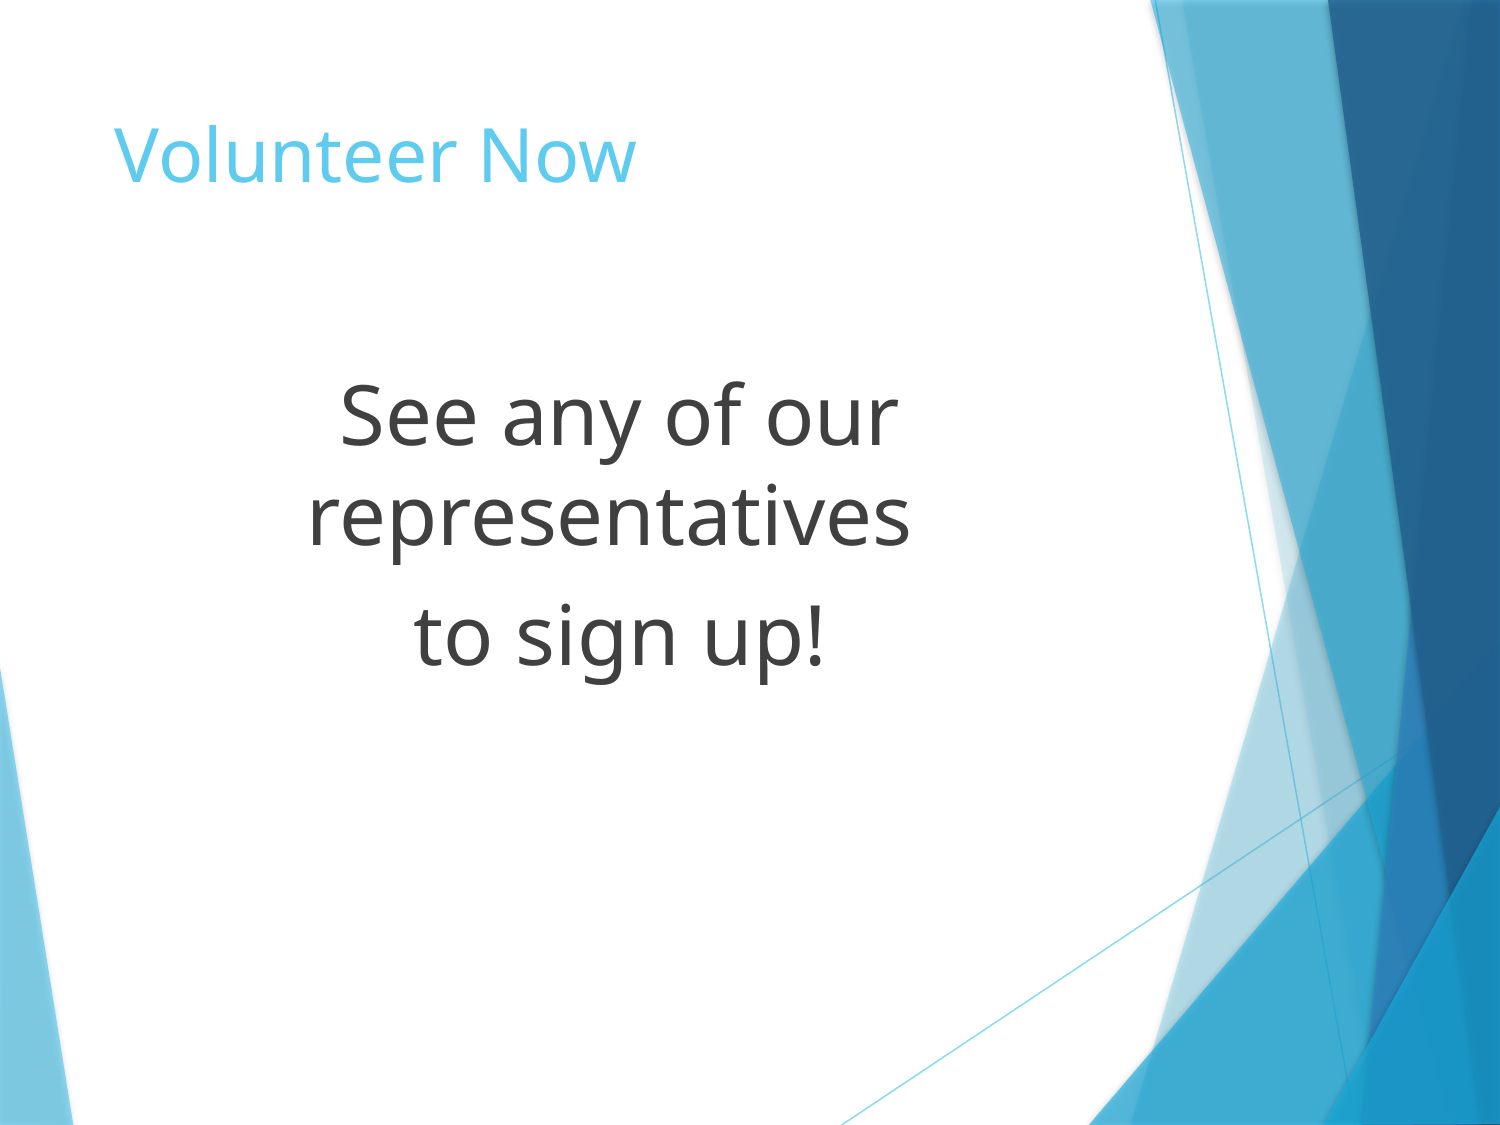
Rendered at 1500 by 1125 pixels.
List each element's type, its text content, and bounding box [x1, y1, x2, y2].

title Volunteer Now [99, 99, 1142, 317]
list See any of our representatives to sign up! [99, 354, 1142, 992]
